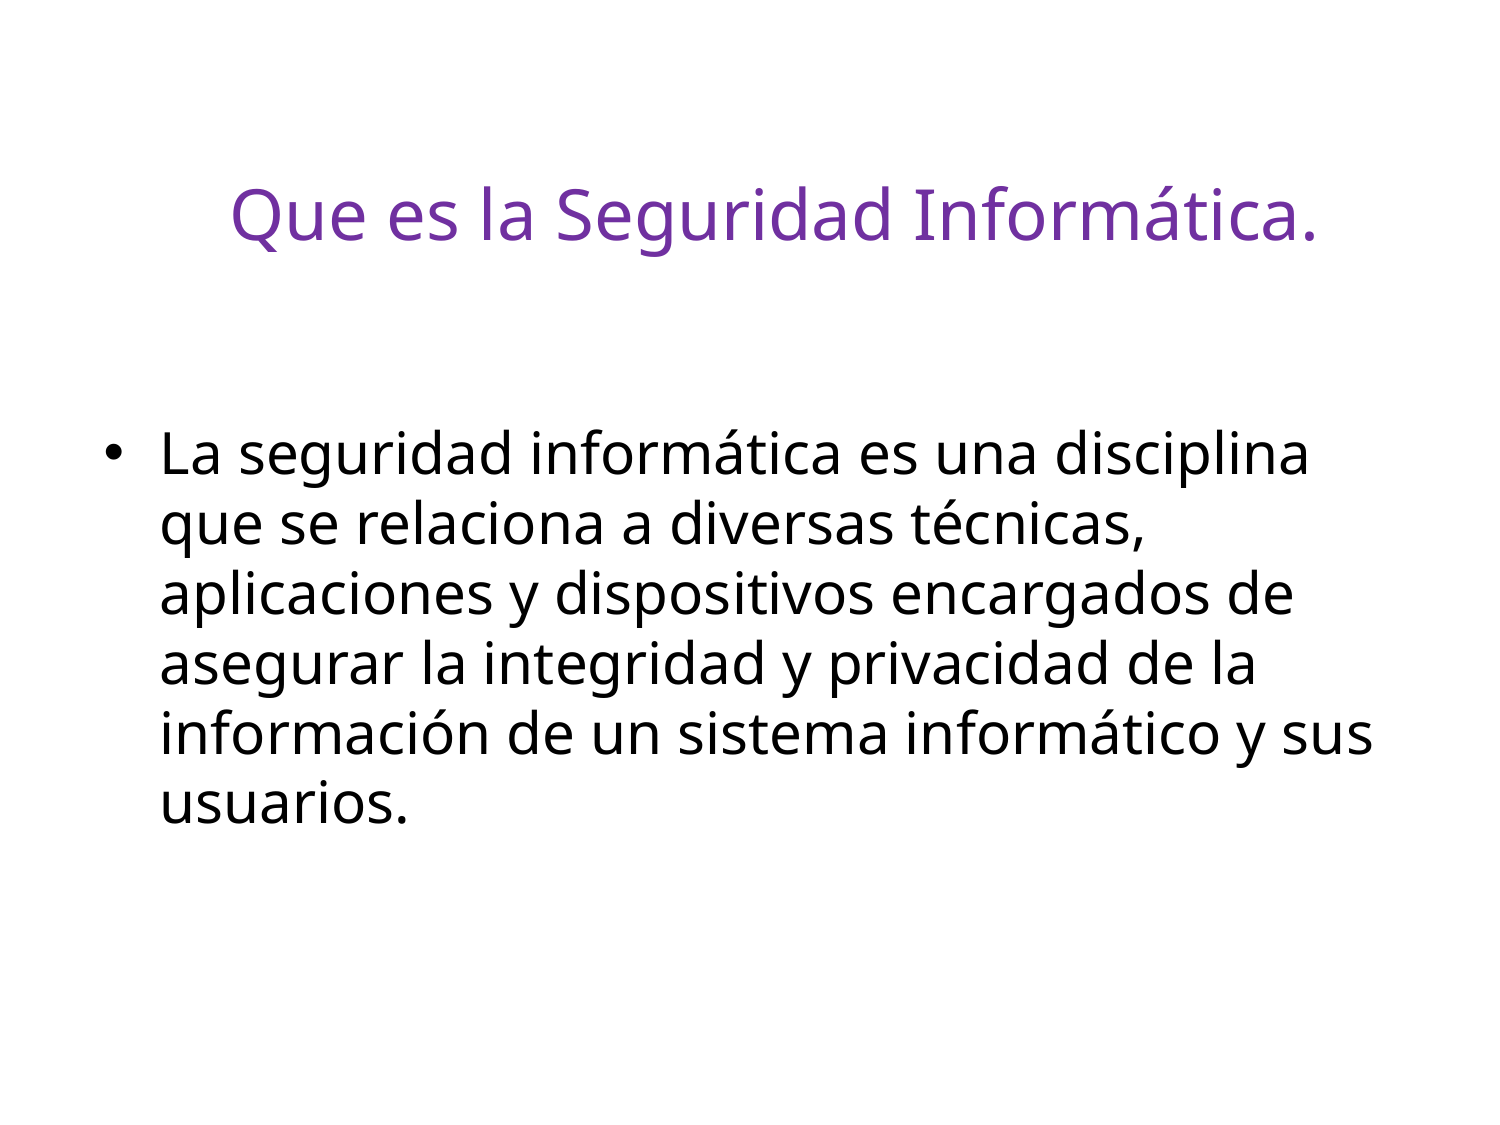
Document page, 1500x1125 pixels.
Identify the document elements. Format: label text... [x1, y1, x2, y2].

list La seguridad informática es una disciplina que se relaciona a diversas técnicas, aplicaciones y dispositivos encargados de asegurar la integridad y privacidad de la información de un sistema informático y sus usuarios. [88, 408, 1439, 1125]
title Que es la Seguridad Informática. [100, 160, 1451, 349]
